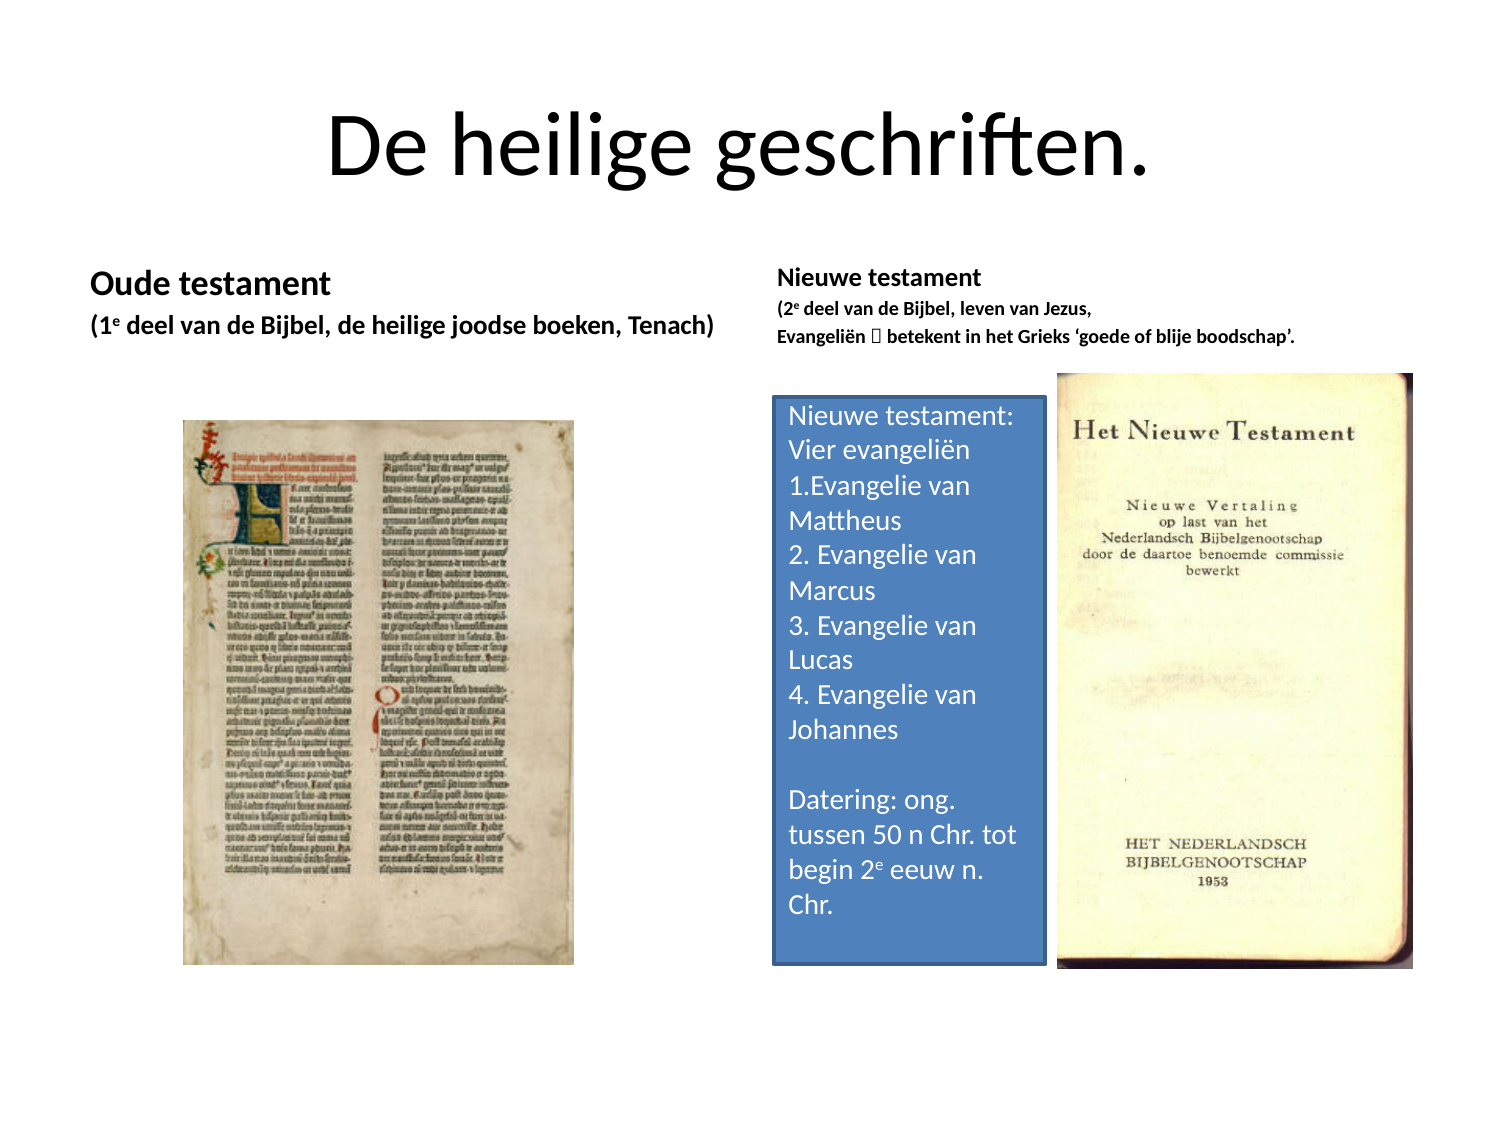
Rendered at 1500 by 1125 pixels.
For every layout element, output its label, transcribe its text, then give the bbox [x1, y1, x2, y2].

picture [182, 420, 574, 965]
list Nieuwe testament (2e deel van de Bijbel, leven van Jezus, Evangeliën  betekent in het Grieks ‘goede of blije boodschap’. [761, 251, 1425, 357]
list Oude testament (1e deel van de Bijbel, de heilige joodse boeken, Tenach) [75, 251, 738, 357]
picture [1056, 373, 1413, 970]
title De heilige geschriften. [75, 45, 1425, 233]
text_box Nieuwe testament: Vier evangeliën 1.Evangelie van Mattheus 2. Evangelie van Marcus 3. Evangelie van Lucas 4. Evangelie van Johannes Datering: ong. tussen 50 n Chr. tot begin 2e eeuw n. Chr. [772, 395, 1047, 966]
